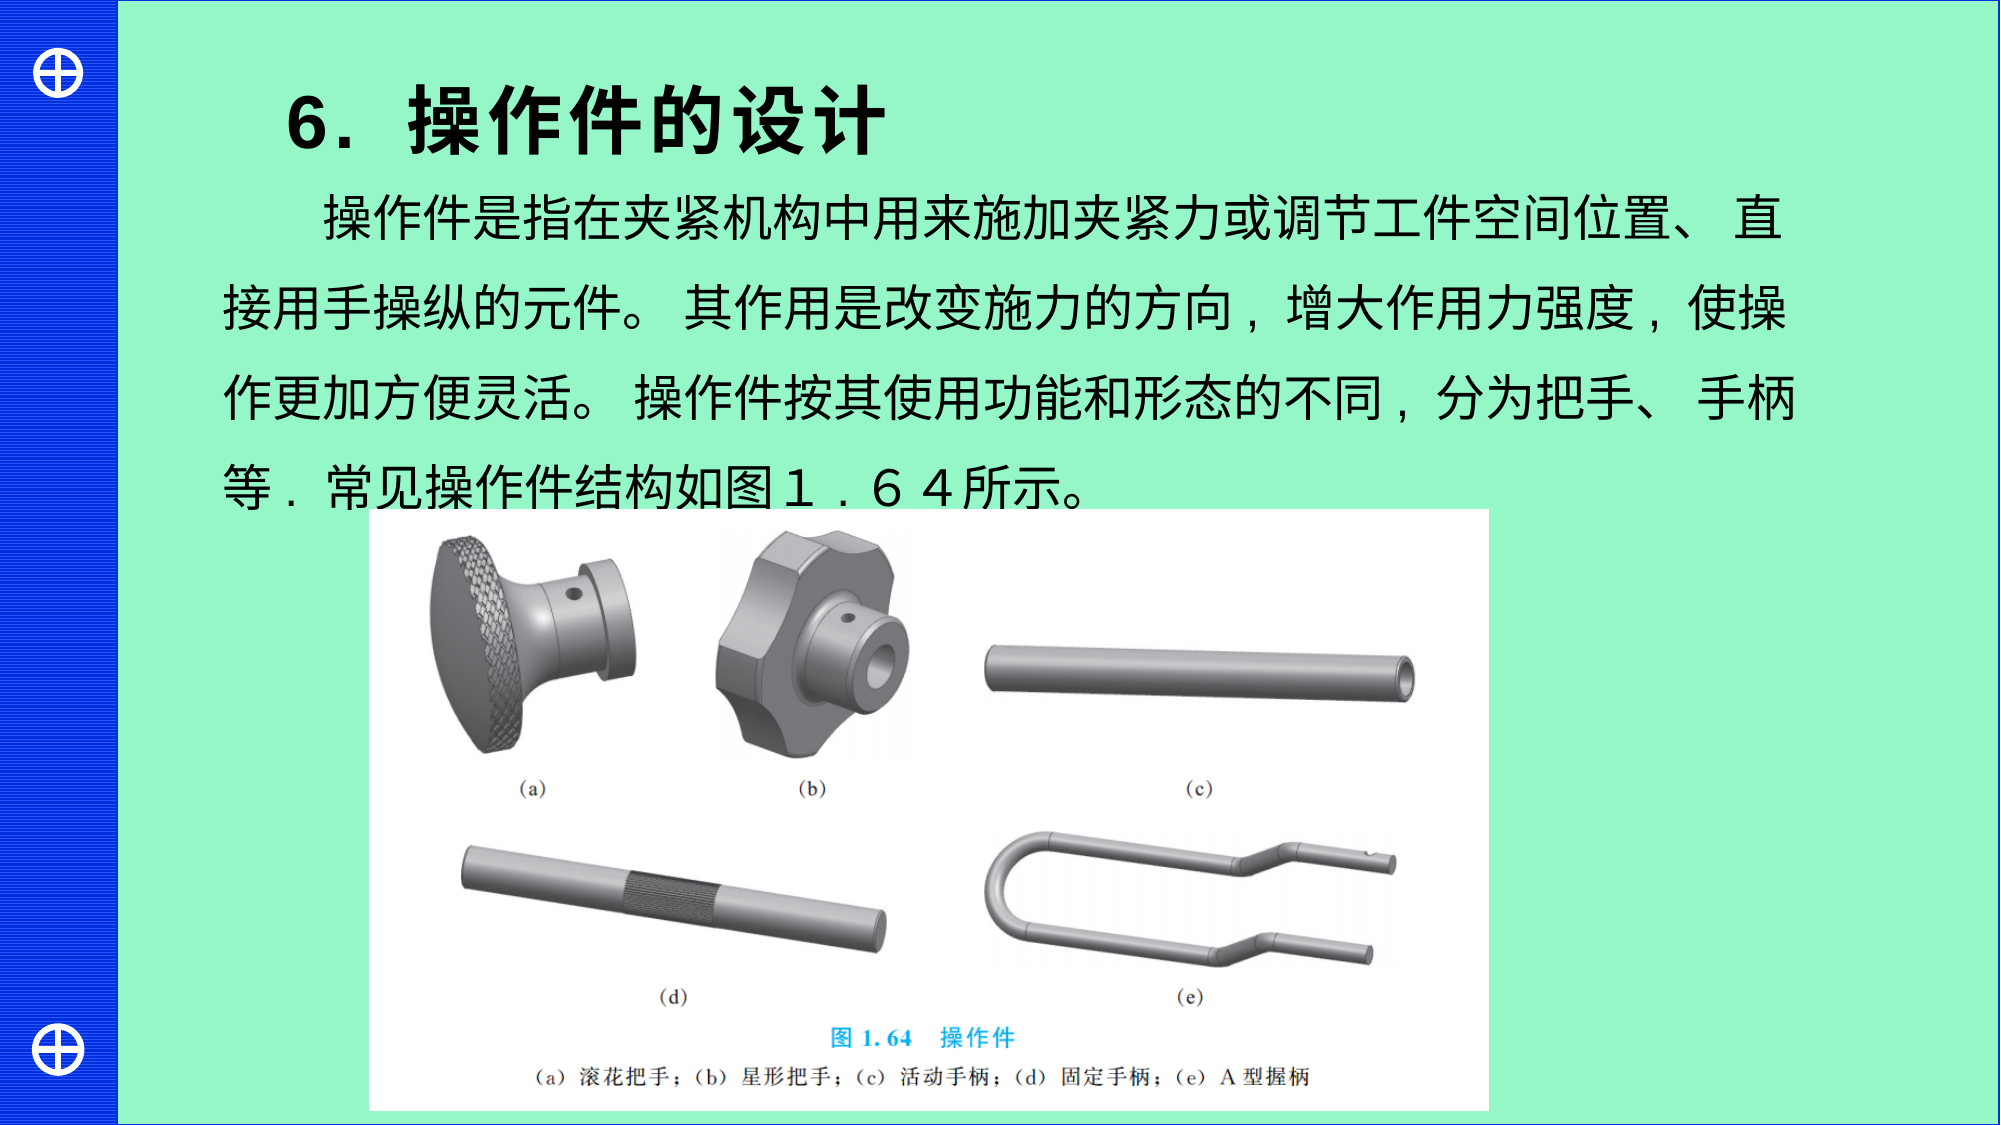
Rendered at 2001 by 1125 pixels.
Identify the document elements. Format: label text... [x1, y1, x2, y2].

text_box 6. 操作件的设计 [163, 50, 1451, 172]
picture [369, 509, 1489, 1111]
text_box 操作件是指在夹紧机构中用来施加夹紧力或调节工件空间位置、 直接用手操纵的元件。 其作用是改变施力的方向, 增大作用力强度, 使操作更加方便灵活。 操作件按其使用功能和形态的不同, 分为把手、 手柄等. 常见操作件结构如图１.６４所示。 [207, 149, 1819, 525]
